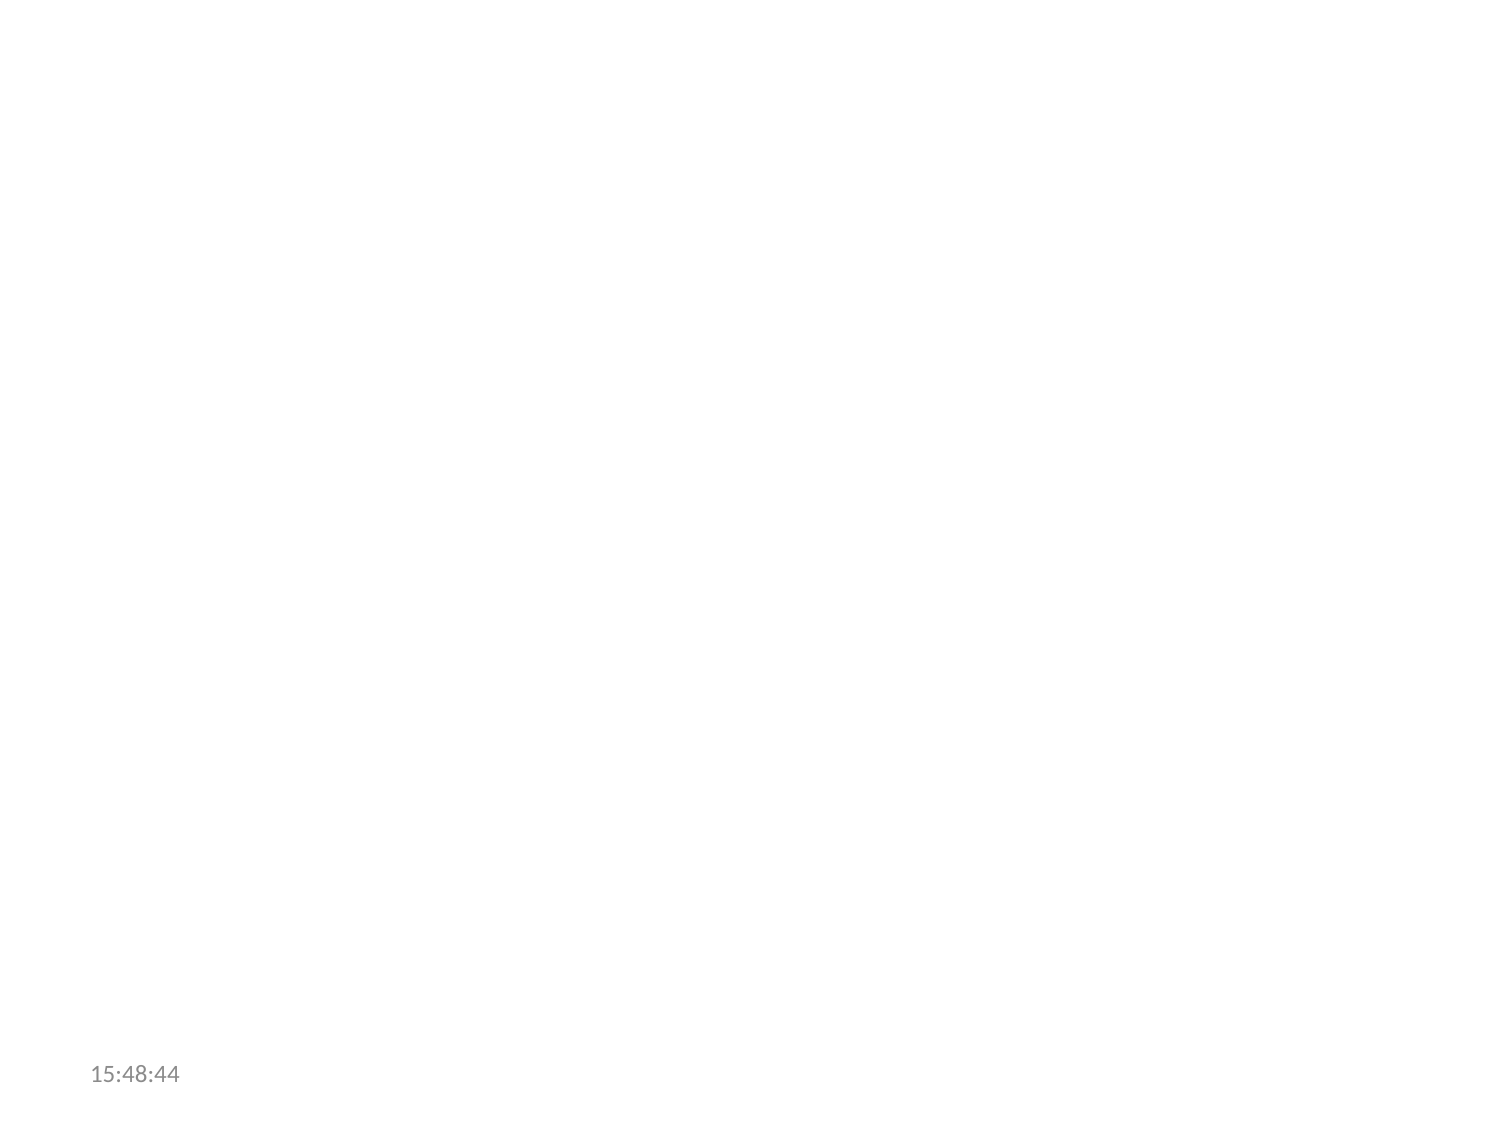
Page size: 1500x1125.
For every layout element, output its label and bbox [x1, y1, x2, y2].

slide_number [75, 1042, 425, 1103]
